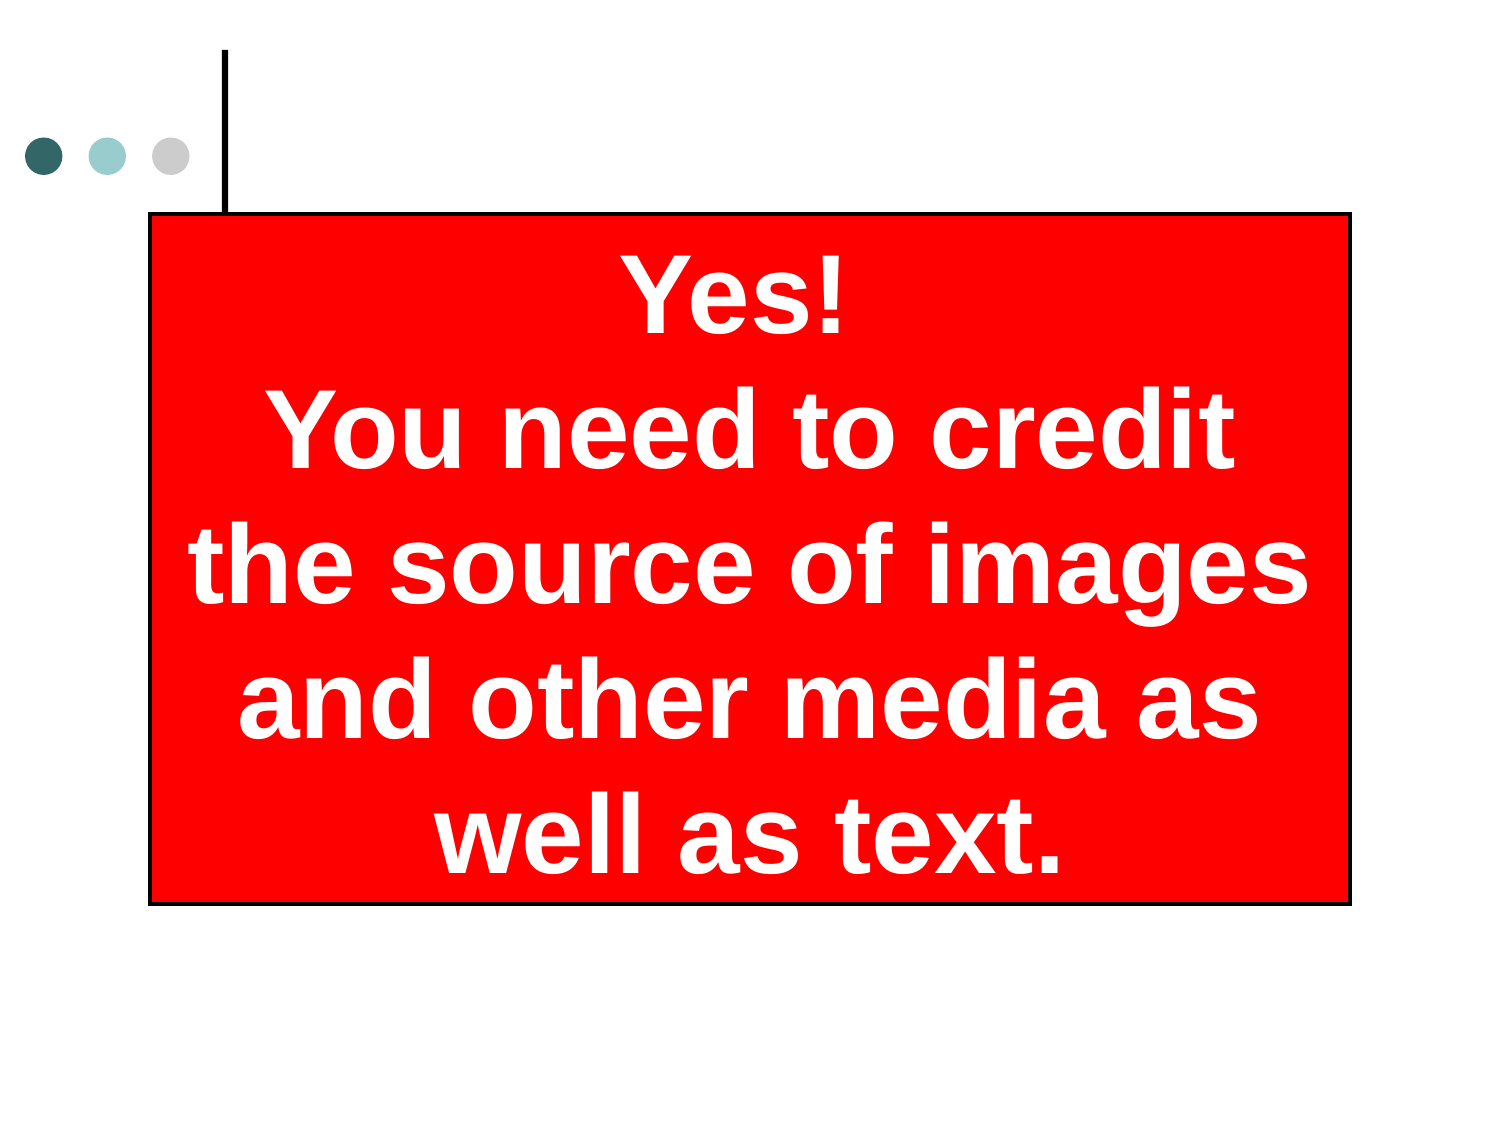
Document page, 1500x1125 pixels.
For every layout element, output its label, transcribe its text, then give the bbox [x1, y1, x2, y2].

text_box Yes! You need to credit the source of images and other media as well as text. [149, 214, 1350, 904]
